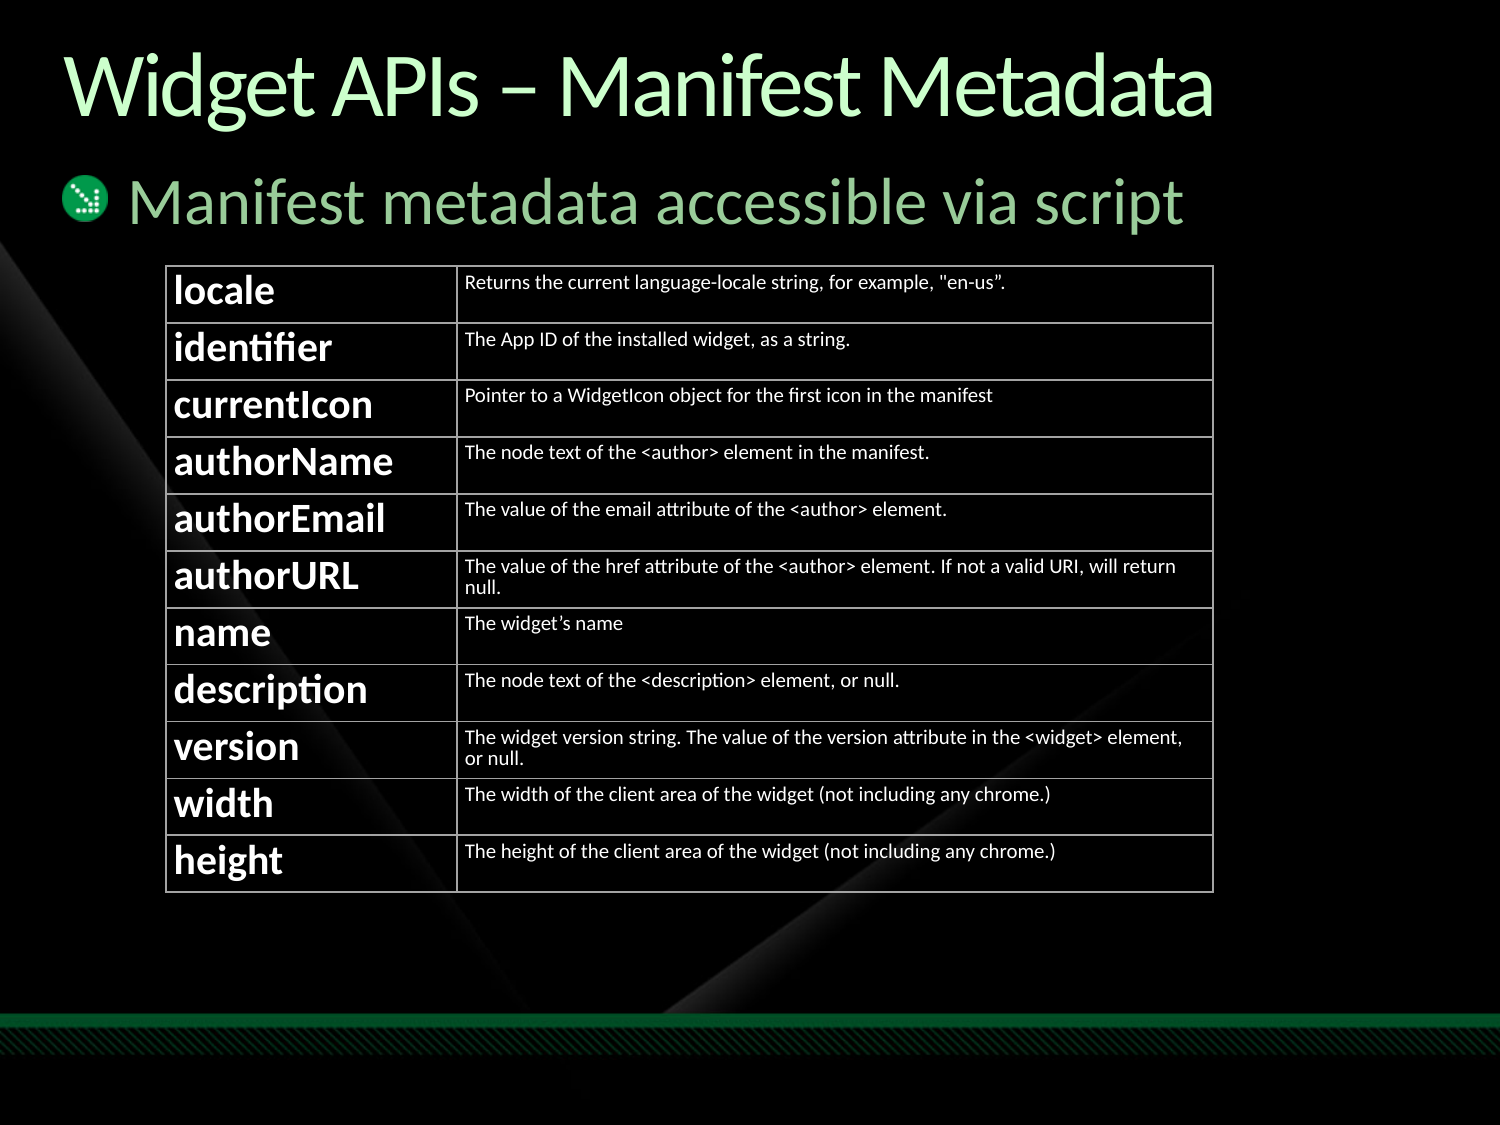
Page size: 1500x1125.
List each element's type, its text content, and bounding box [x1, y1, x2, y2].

table_cell authorEmail [167, 495, 456, 550]
table_cell The node text of the <description> element, or null. [458, 665, 1212, 721]
table_cell width [167, 779, 456, 834]
table_cell The widget’s name [458, 609, 1212, 664]
table_cell The height of the client area of the widget (not including any chrome.) [458, 836, 1212, 891]
table_cell currentIcon [167, 381, 456, 436]
table_cell The node text of the <author> element in the manifest. [458, 438, 1212, 493]
table_cell Pointer to a WidgetIcon object for the first icon in the manifest [458, 381, 1212, 436]
table_cell The width of the client area of the widget (not including any chrome.) [458, 779, 1212, 834]
table_cell version [167, 722, 456, 778]
table_cell The App ID of the installed widget, as a string. [458, 324, 1212, 379]
table_cell authorName [167, 438, 456, 493]
table_header Returns the current language-locale string, for example, "en-us”. [458, 267, 1212, 322]
table_cell authorURL [167, 552, 456, 607]
table_cell name [167, 609, 456, 664]
table_cell height [167, 836, 456, 891]
title Widget APIs – Manifest Metadata [63, 37, 1438, 138]
table_cell identifier [167, 324, 456, 379]
table_cell The value of the email attribute of the <author> element. [458, 495, 1212, 550]
table_header locale [167, 267, 456, 322]
table_cell description [167, 665, 456, 721]
table_cell The value of the href attribute of the <author> element. If not a valid URI, will return null. [458, 552, 1212, 607]
table_cell The widget version string. The value of the version attribute in the <widget> element, or null. [458, 722, 1212, 778]
list Manifest metadata accessible via script [62, 166, 1438, 387]
picture [0, 0, 1500, 1125]
